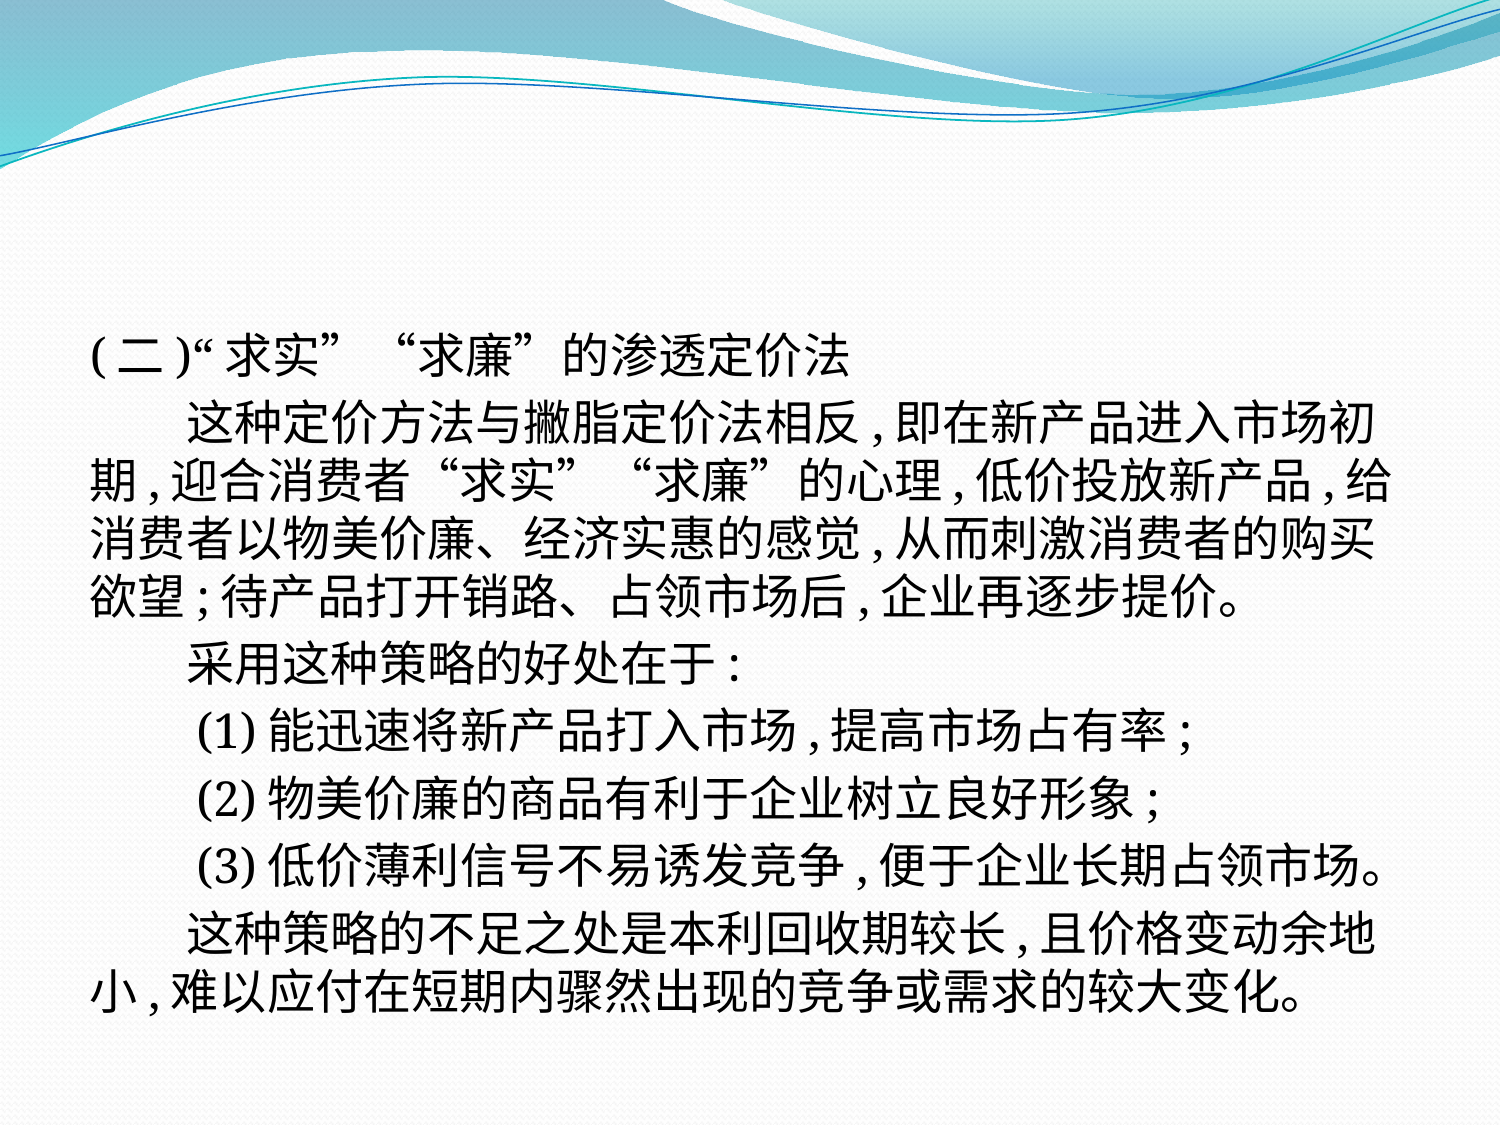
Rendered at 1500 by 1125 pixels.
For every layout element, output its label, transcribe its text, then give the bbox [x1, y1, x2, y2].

list (二)“求实”“求廉”的渗透定价法 这种定价方法与撇脂定价法相反,即在新产品进入市场初期,迎合消费者“求实”“求廉”的心理,低价投放新产品,给消费者以物美价廉、经济实惠的感觉,从而刺激消费者的购买欲望;待产品打开销路、占领市场后,企业再逐步提价。 采用这种策略的好处在于: (1)能迅速将新产品打入市场,提高市场占有率; (2)物美价廉的商品有利于企业树立良好形象; (3)低价薄利信号不易诱发竞争,便于企业长期占领市场。 这种策略的不足之处是本利回收期较长,且价格变动余地小,难以应付在短期内骤然出现的竞争或需求的较大变化。 [75, 317, 1425, 1038]
